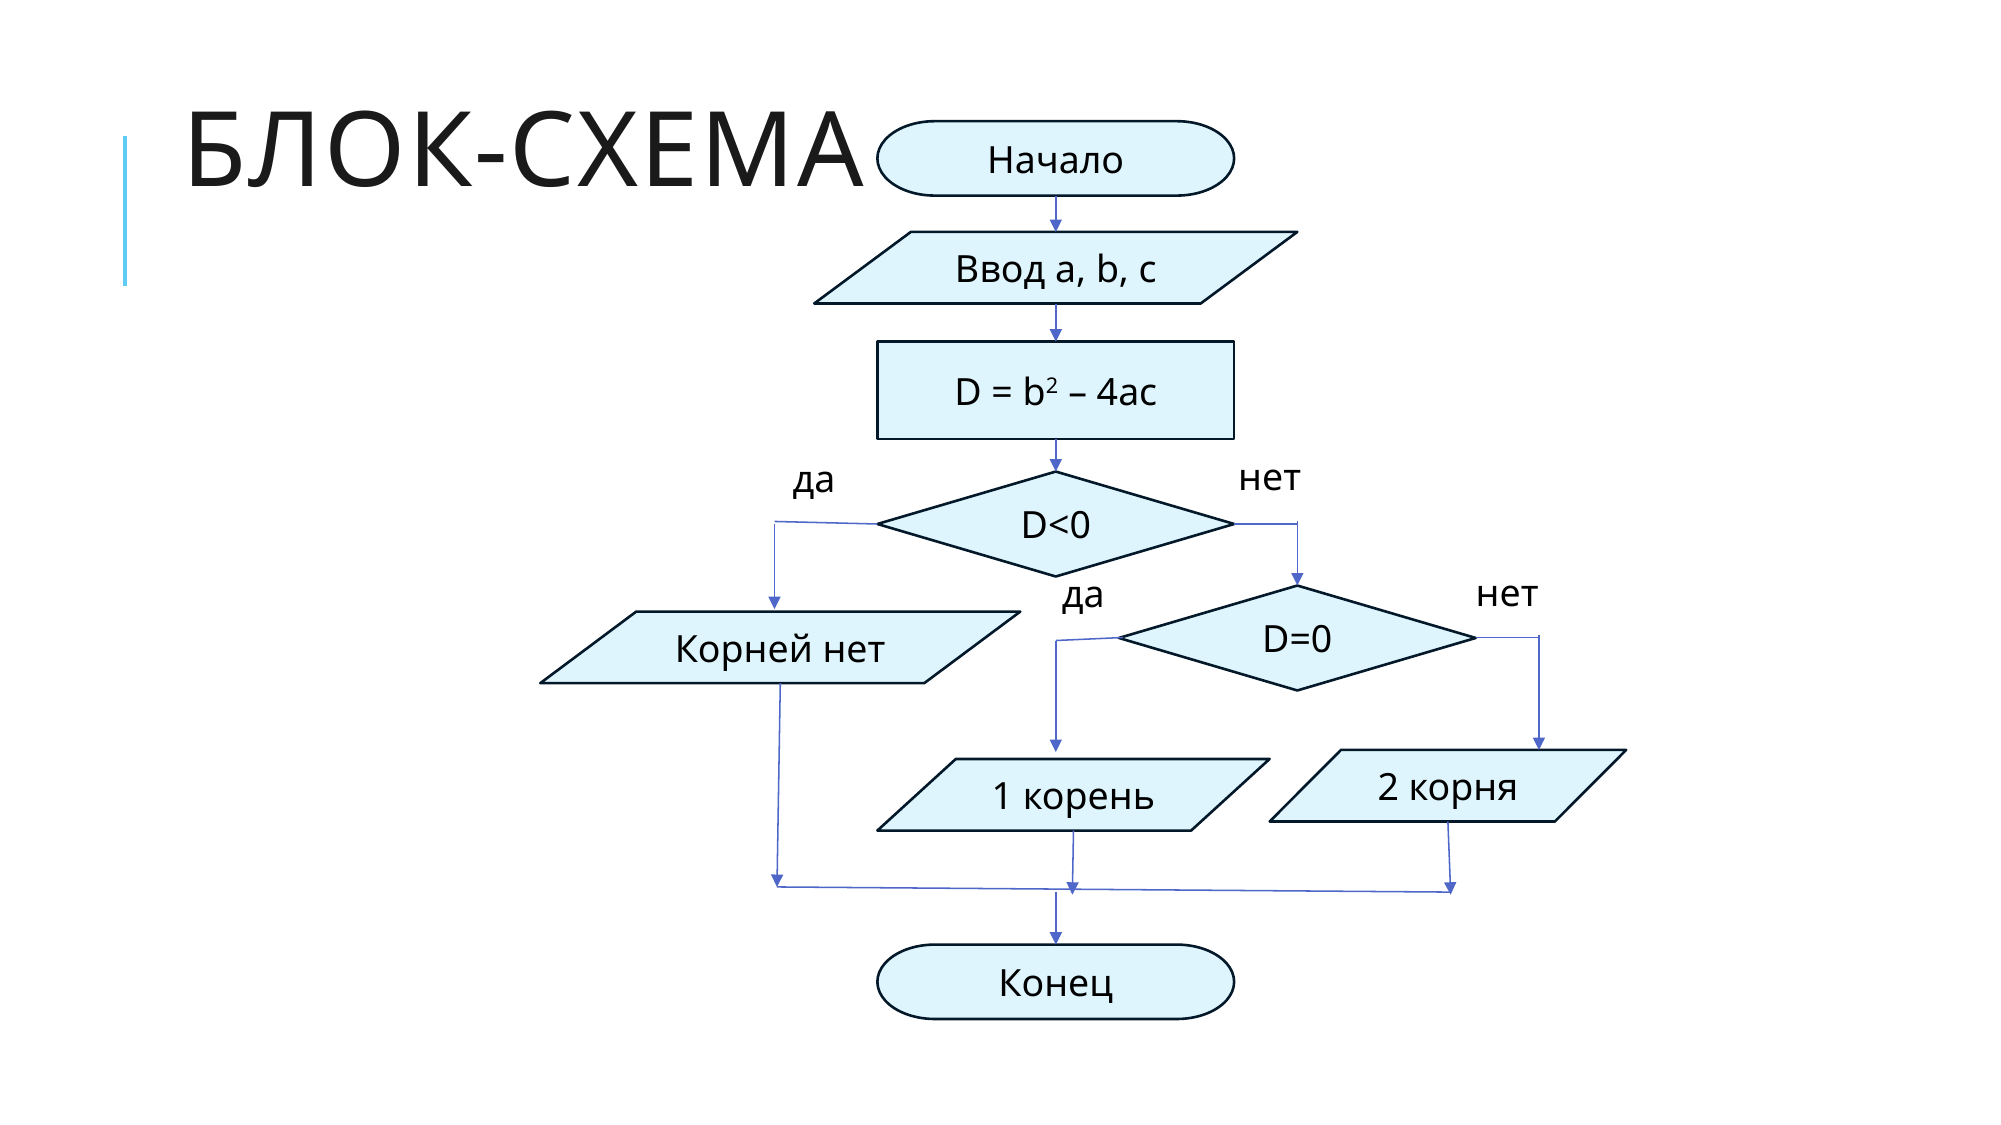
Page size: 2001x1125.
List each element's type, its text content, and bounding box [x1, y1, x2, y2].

title Блок-схема [168, 96, 1763, 342]
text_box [540, 120, 1627, 1020]
